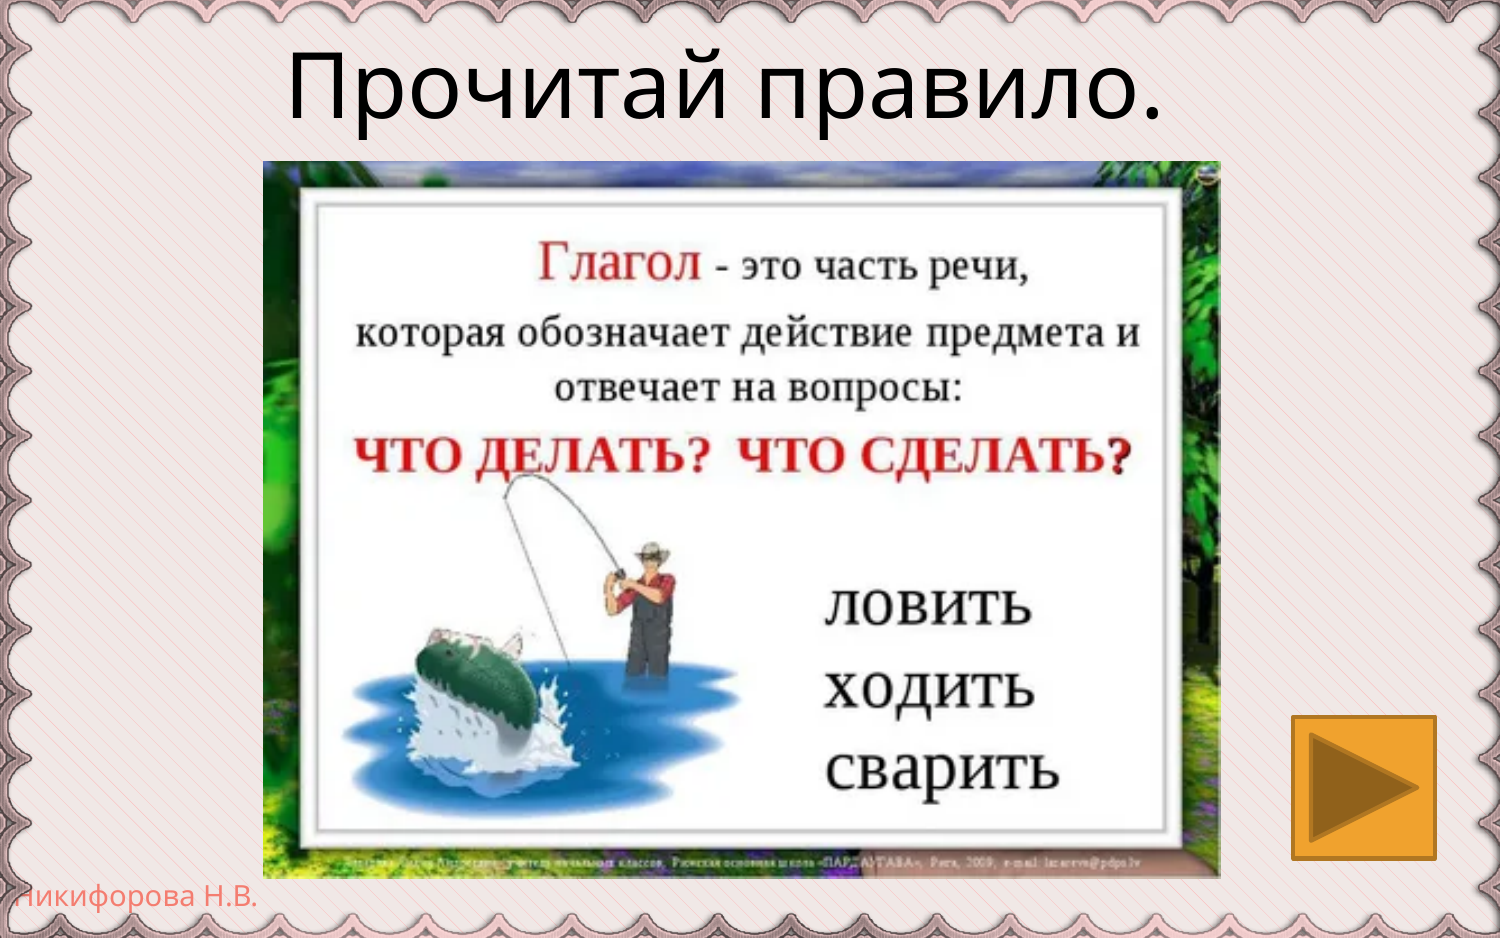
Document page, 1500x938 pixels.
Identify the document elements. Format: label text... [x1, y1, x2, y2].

text_box [1291, 715, 1437, 861]
text_box Прочитай правило. [269, 19, 1205, 145]
picture [262, 161, 1221, 879]
